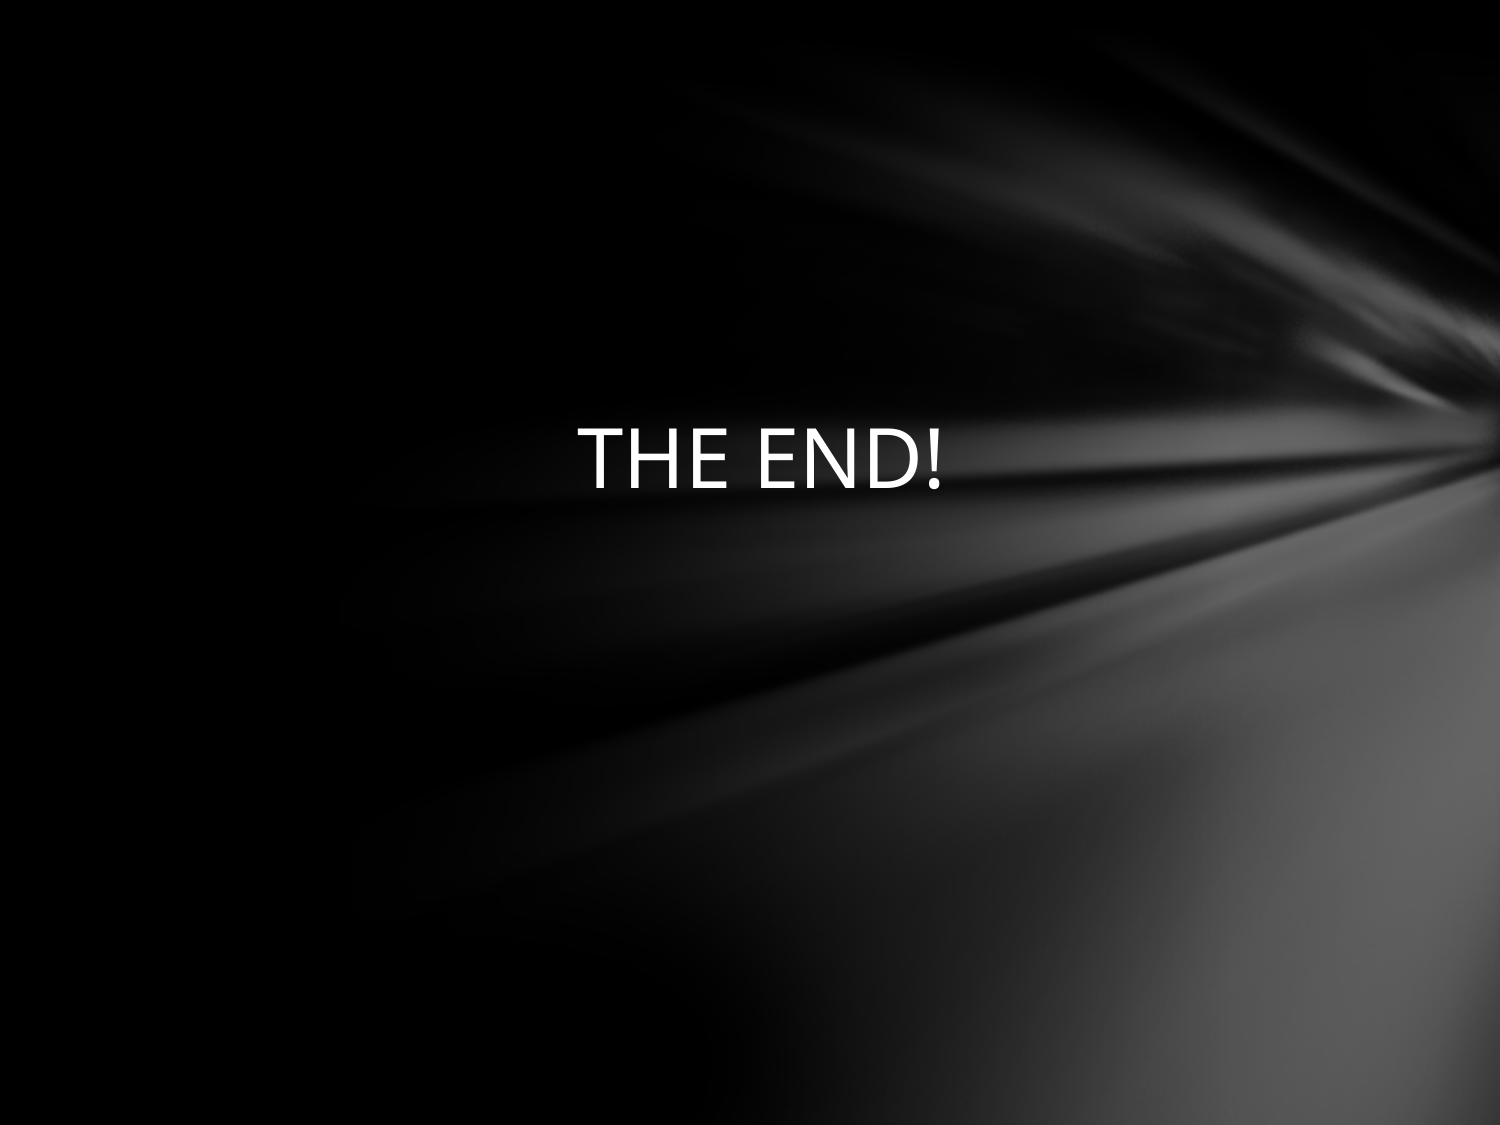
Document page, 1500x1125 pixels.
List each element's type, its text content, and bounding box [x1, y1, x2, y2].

title THE END! [112, 337, 1373, 513]
